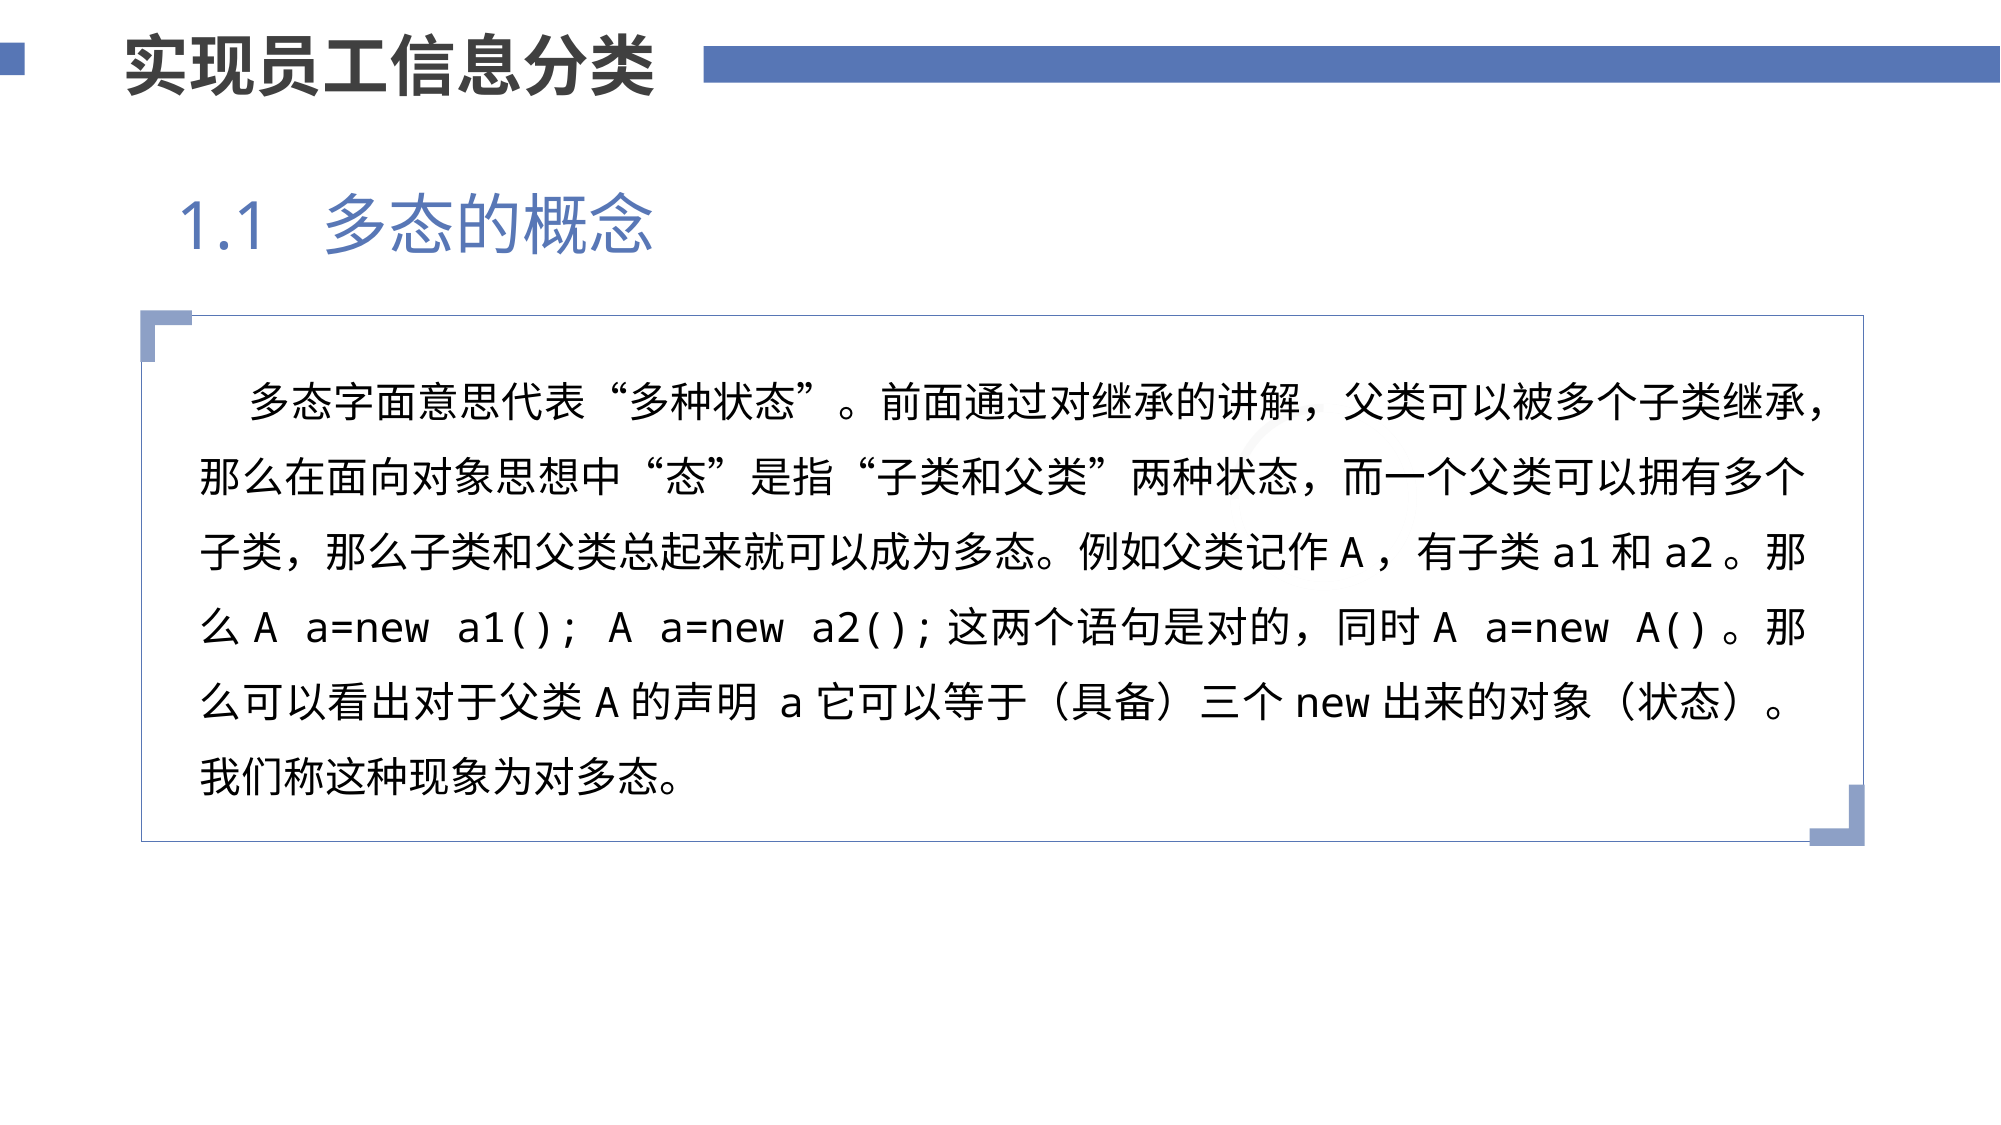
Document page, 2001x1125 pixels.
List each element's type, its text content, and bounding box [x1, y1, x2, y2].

text_box [0, 41, 26, 76]
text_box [1451, 385, 1820, 591]
text_box [140, 314, 1864, 842]
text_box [1234, 407, 1413, 587]
text_box [1809, 784, 1866, 847]
text_box [702, 45, 2000, 84]
text_box 实现员工信息分类 [122, 23, 657, 104]
text_box [139, 309, 193, 363]
text_box 1.1 多态的概念 [162, 175, 690, 271]
